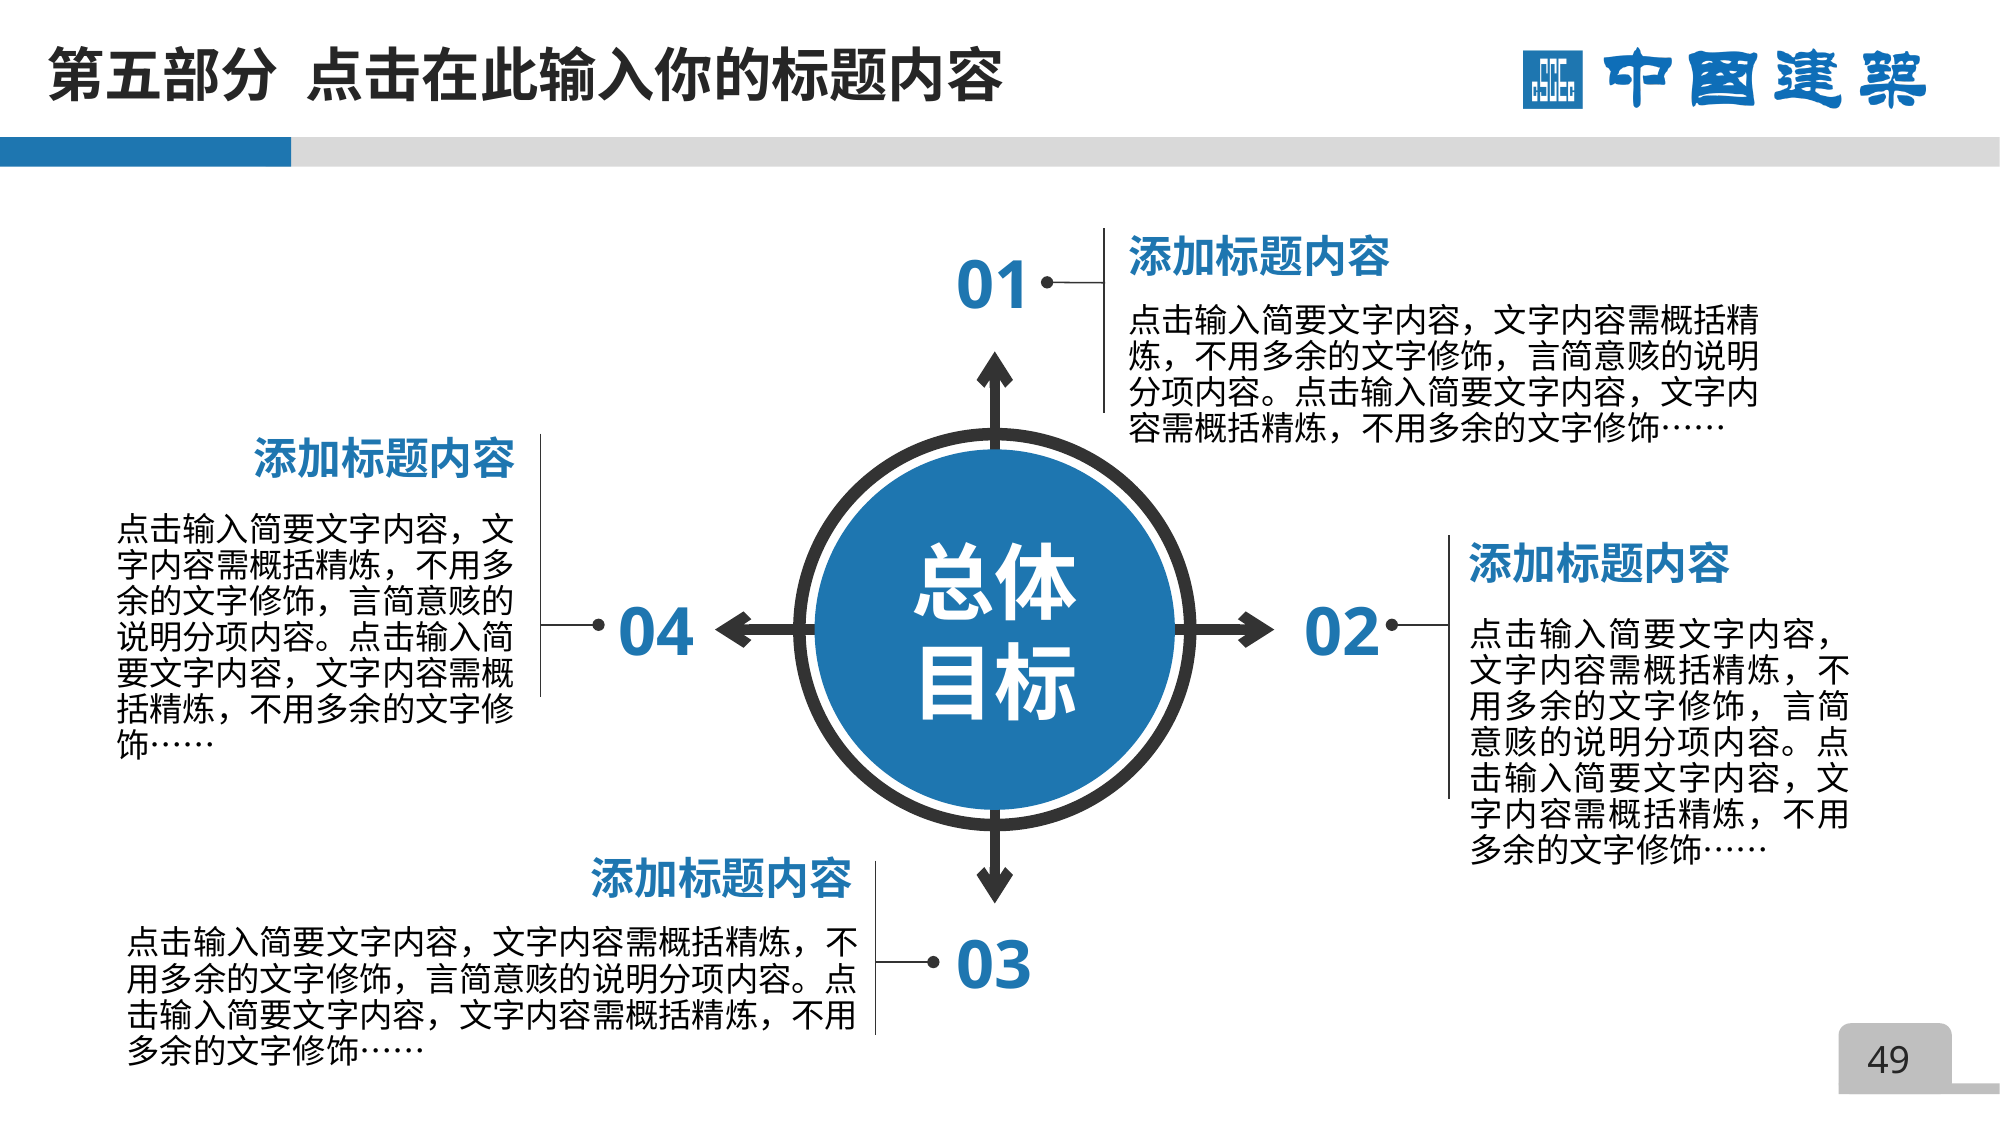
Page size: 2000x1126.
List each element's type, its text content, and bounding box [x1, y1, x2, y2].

text_box 点击输入简要文字内容，文字内容需概括精炼，不用多余的文字修饰，言简意赅的说明分项内容。点击输入简要文字内容，文字内容需概括精炼，不用多余的文字修饰…… [116, 511, 540, 765]
text_box 点击输入简要文字内容，文字内容需概括精炼，不用多余的文字修饰，言简意赅的说明分项内容。点击输入简要文字内容，文字内容需概括精炼，不用多余的文字修饰…… [1469, 616, 1851, 870]
text_box 点击输入简要文字内容，文字内容需概括精炼，不用多余的文字修饰，言简意赅的说明分项内容。点击输入简要文字内容，文字内容需概括精炼，不用多余的文字修饰…… [1128, 303, 1773, 448]
text_box 04 [604, 589, 709, 670]
text_box [797, 635, 990, 828]
text_box 03 [942, 921, 1048, 1002]
text_box 第五部分 点击在此输入你的标题内容 [31, 31, 1083, 116]
text_box 添加标题内容 [212, 430, 517, 484]
text_box 02 [1290, 589, 1395, 670]
picture [1523, 47, 1926, 109]
text_box [812, 447, 1177, 812]
text_box [1000, 432, 1193, 624]
text_box 点击输入简要文字内容，文字内容需概括精炼，不用多余的文字修饰，言简意赅的说明分项内容。点击输入简要文字内容，文字内容需概括精炼，不用多余的文字修饰…… [126, 925, 870, 1070]
text_box 添加标题内容 [549, 850, 853, 904]
text_box [797, 432, 990, 624]
text_box 添加标题内容 [1468, 535, 1773, 589]
text_box 总体目标 [863, 519, 1126, 740]
text_box 01 [942, 242, 1048, 323]
text_box [1000, 635, 1193, 828]
text_box 添加标题内容 [1128, 228, 1433, 281]
